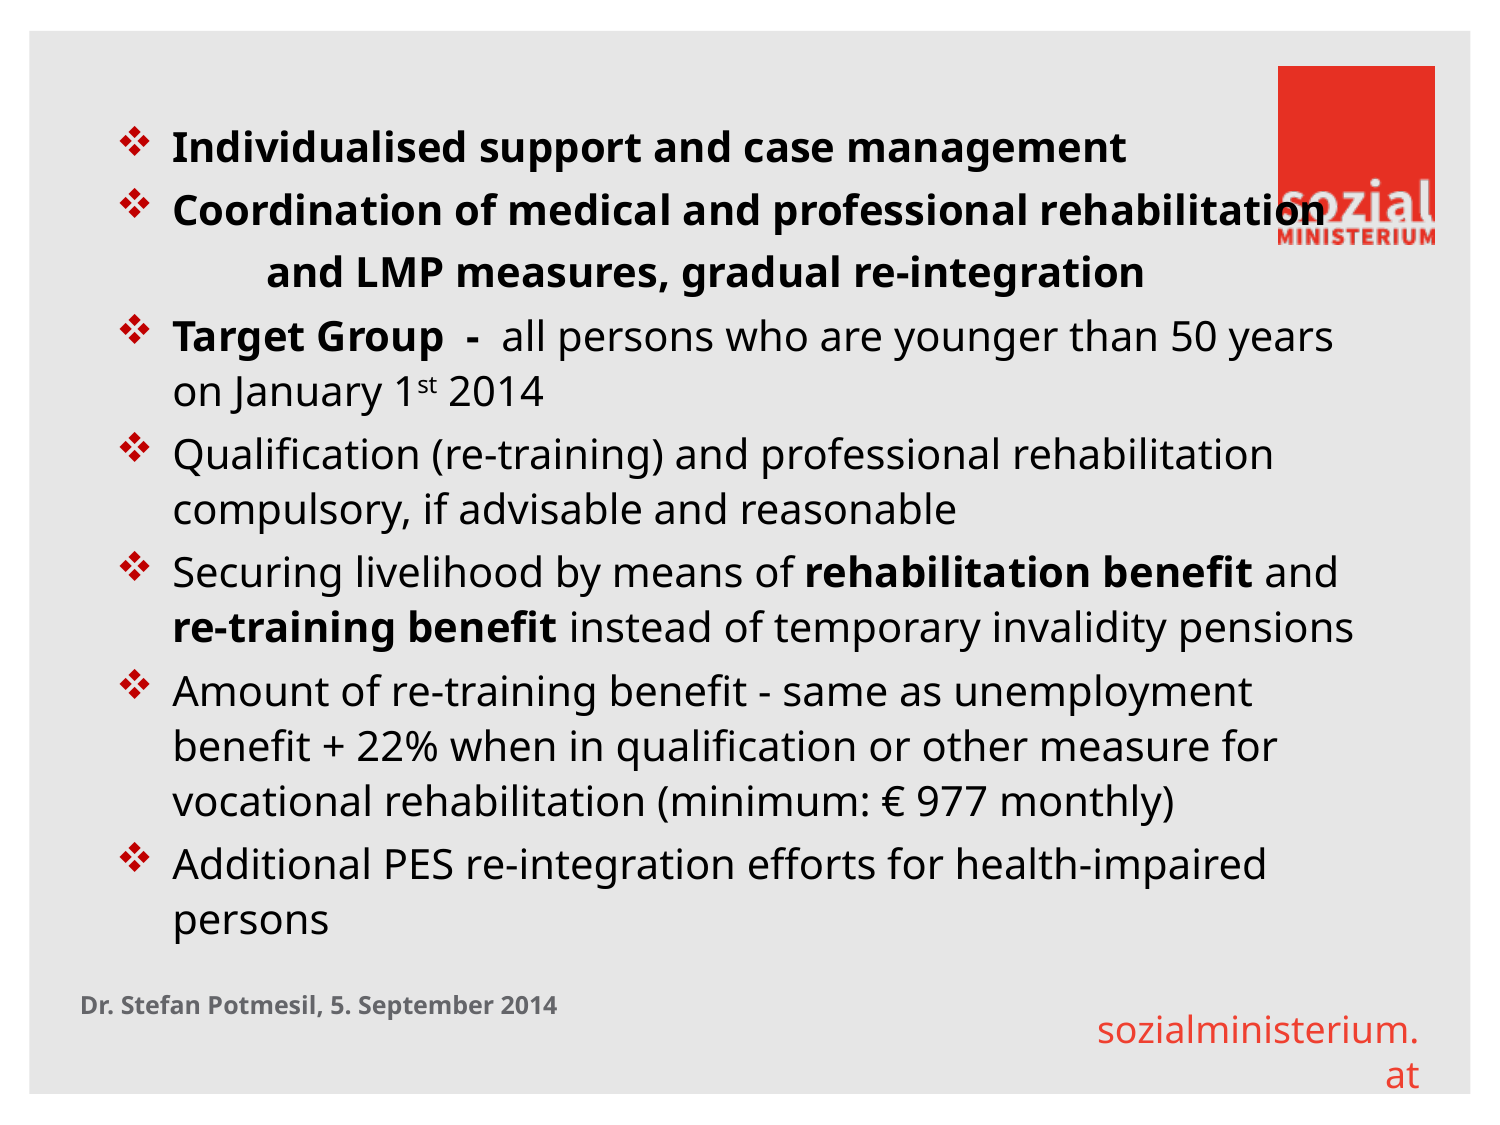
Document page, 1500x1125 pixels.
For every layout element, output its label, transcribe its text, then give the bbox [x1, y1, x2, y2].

picture [1278, 66, 1435, 245]
footer Dr. Stefan Potmesil, 5. September 2014 [64, 982, 1057, 1061]
list Individualised support and case management Coordination of medical and professional rehabilitation and LMP measures, gradual re-integration Target Group - all persons who are younger than 50 years on January 1st 2014 Qualification (re-training) and professional rehabilitation compulsory, if advisable and reasonable Securing livelihood by means of rehabilitation benefit and re-training benefit instead of temporary invalidity pensions Amount of re-training benefit - same as unemployment benefit + 22% when in qualification or other measure for vocational rehabilitation (minimum: € 977 monthly) Additional PES re-integration efforts for health-impaired persons [101, 113, 1399, 1000]
